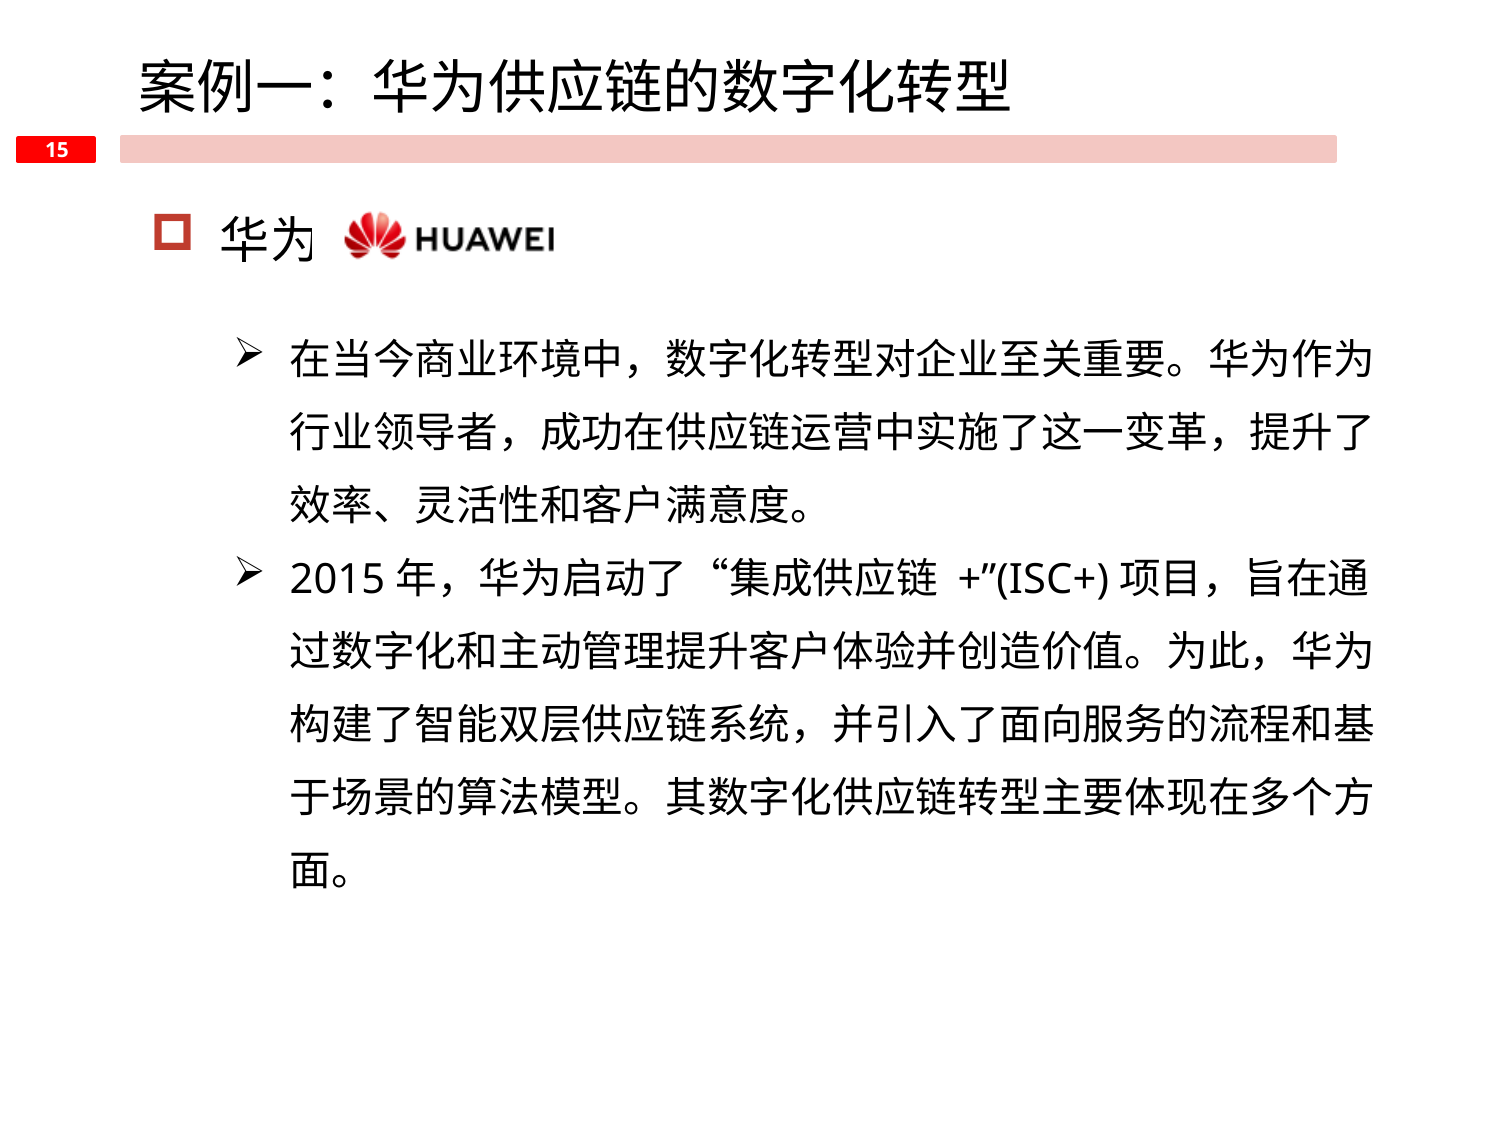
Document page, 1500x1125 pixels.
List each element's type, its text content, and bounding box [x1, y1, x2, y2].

picture [312, 188, 579, 280]
text_box [17, 129, 97, 189]
text_box 华为 [135, 201, 1120, 295]
text_box 案例一：华为供应链的数字化转型 [123, 42, 1233, 167]
text_box 在当今商业环境中，数字化转型对企业至关重要。华为作为行业领导者，成功在供应链运营中实施了这一变革，提升了效率、灵活性和客户满意度。 2015年，华为启动了“集成供应链 +”(ISC+)项目，旨在通过数字化和主动管理提升客户体验并创造价值。为此，华为构建了智能双层供应链系统，并引入了面向服务的流程和基于场景的算法模型。其数字化供应链转型主要体现在多个方面。 [218, 302, 1404, 1125]
